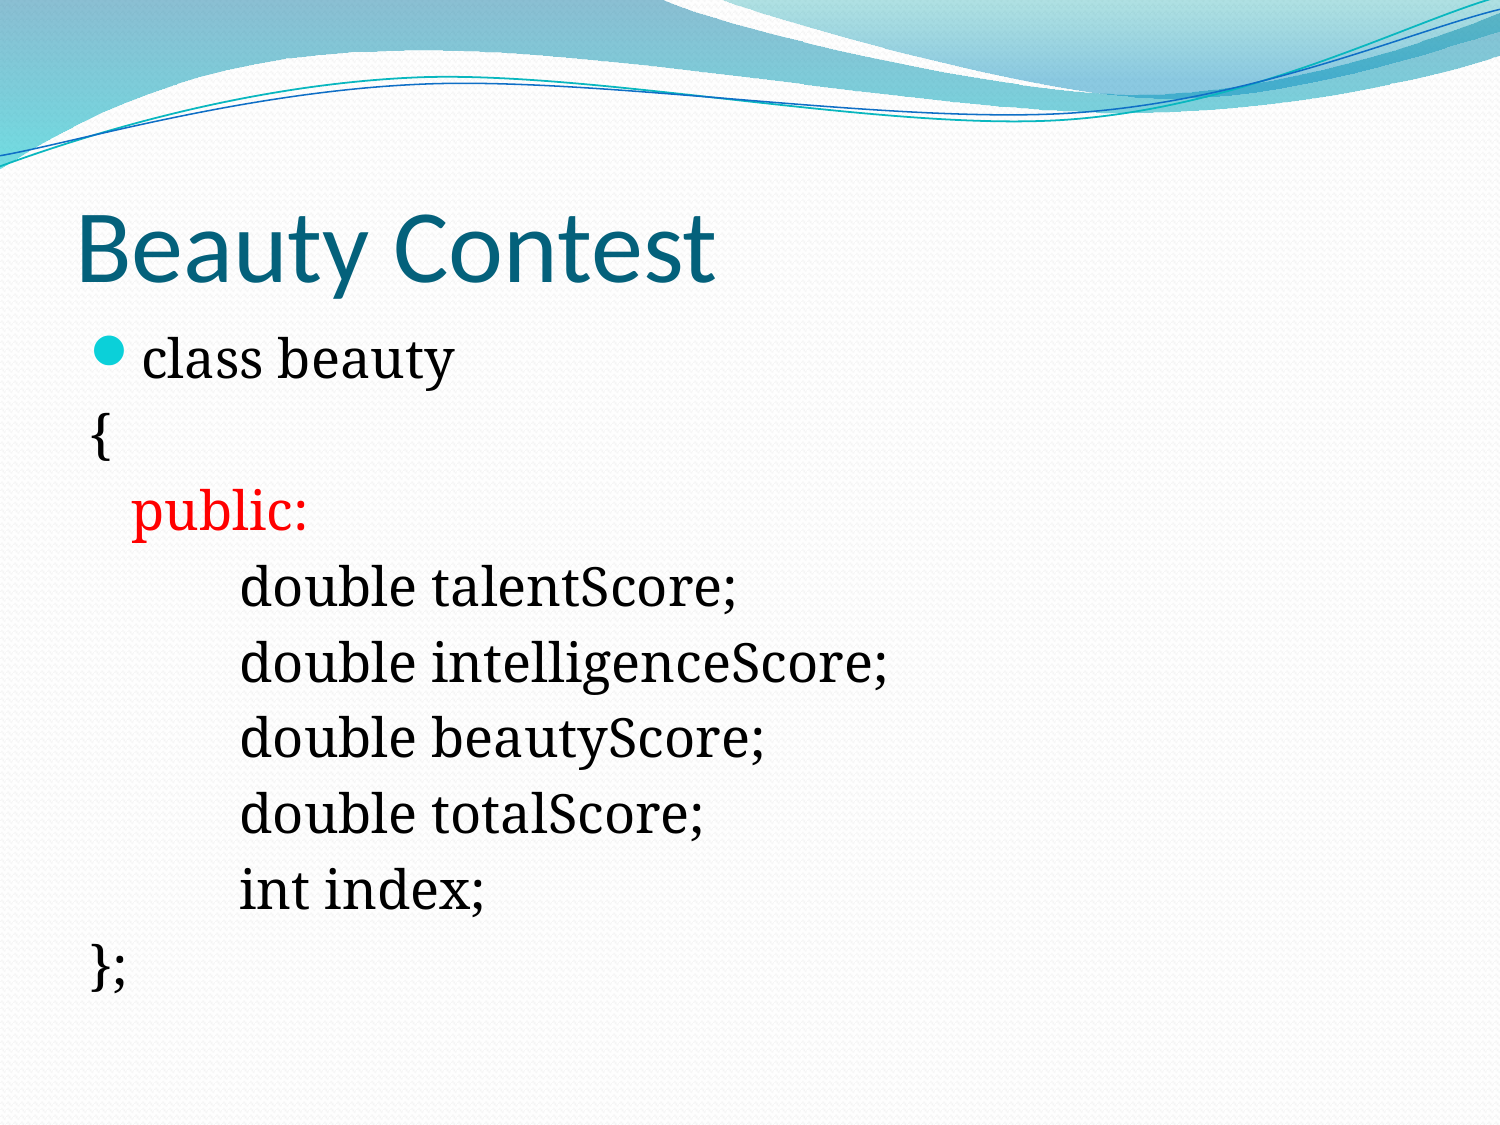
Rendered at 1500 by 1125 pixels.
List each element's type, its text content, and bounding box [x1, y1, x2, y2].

title Beauty Contest [75, 115, 1425, 303]
list class beauty { public: double talentScore; double intelligenceScore; double beautyScore; double totalScore; int index; }; [75, 317, 1425, 1038]
